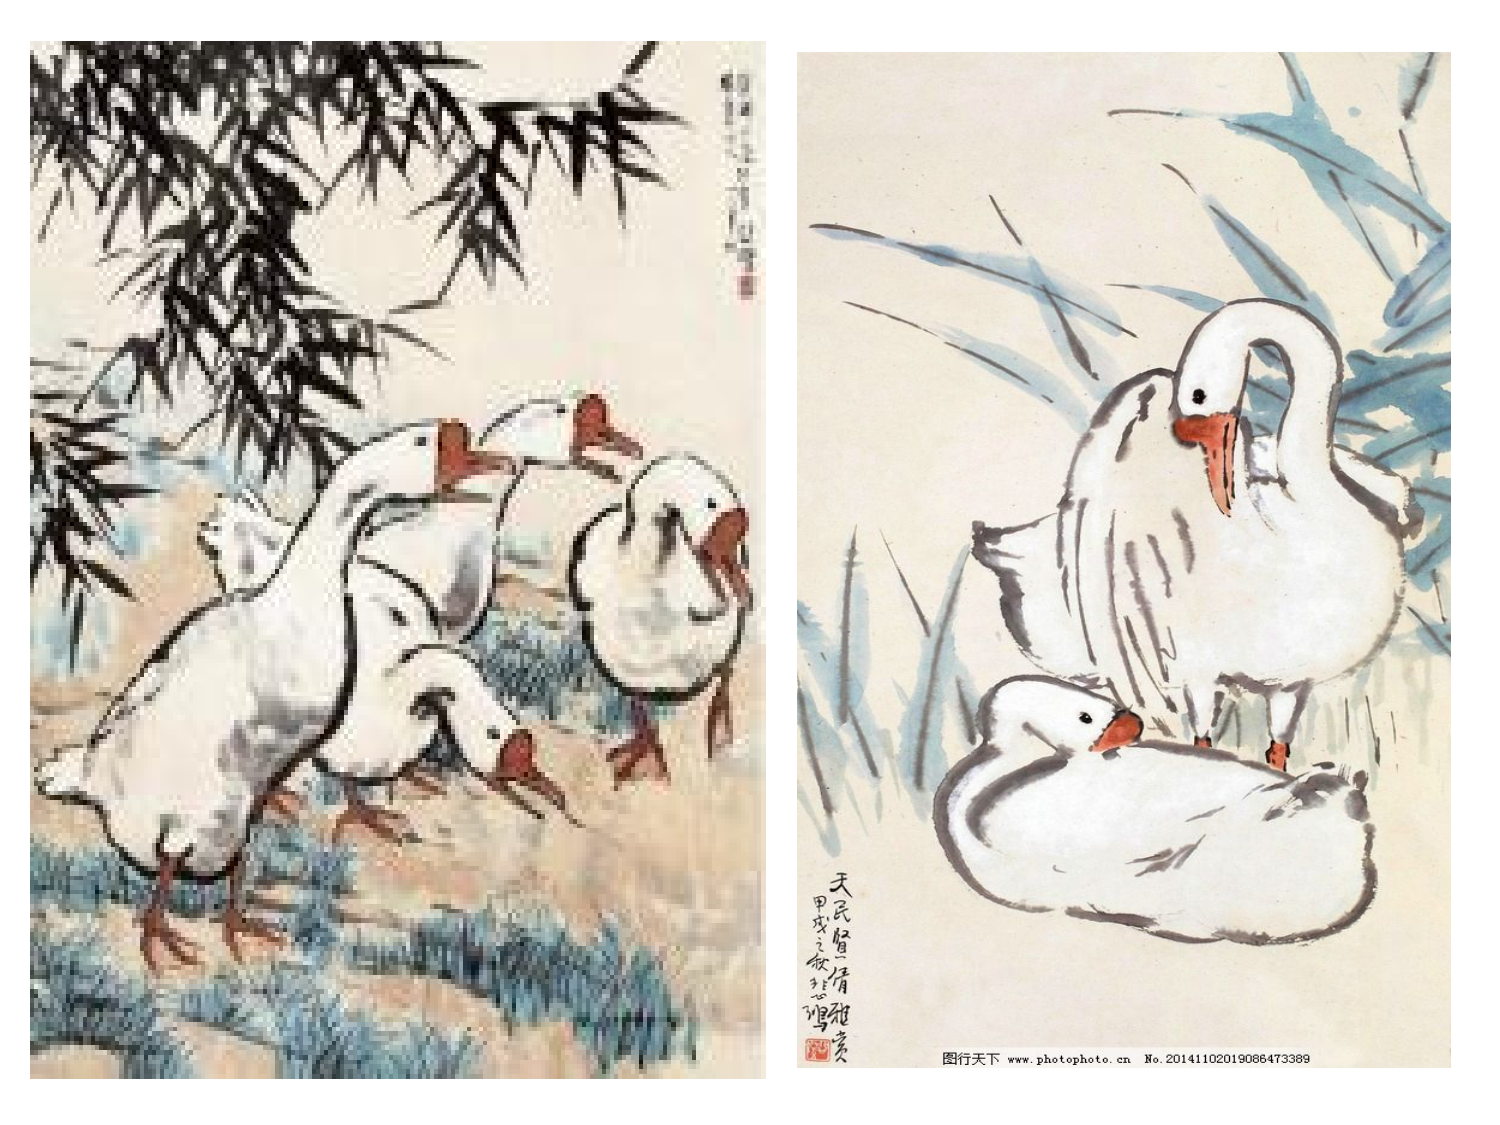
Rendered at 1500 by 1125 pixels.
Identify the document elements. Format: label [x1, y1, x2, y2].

picture [29, 41, 766, 1080]
picture [796, 52, 1451, 1069]
